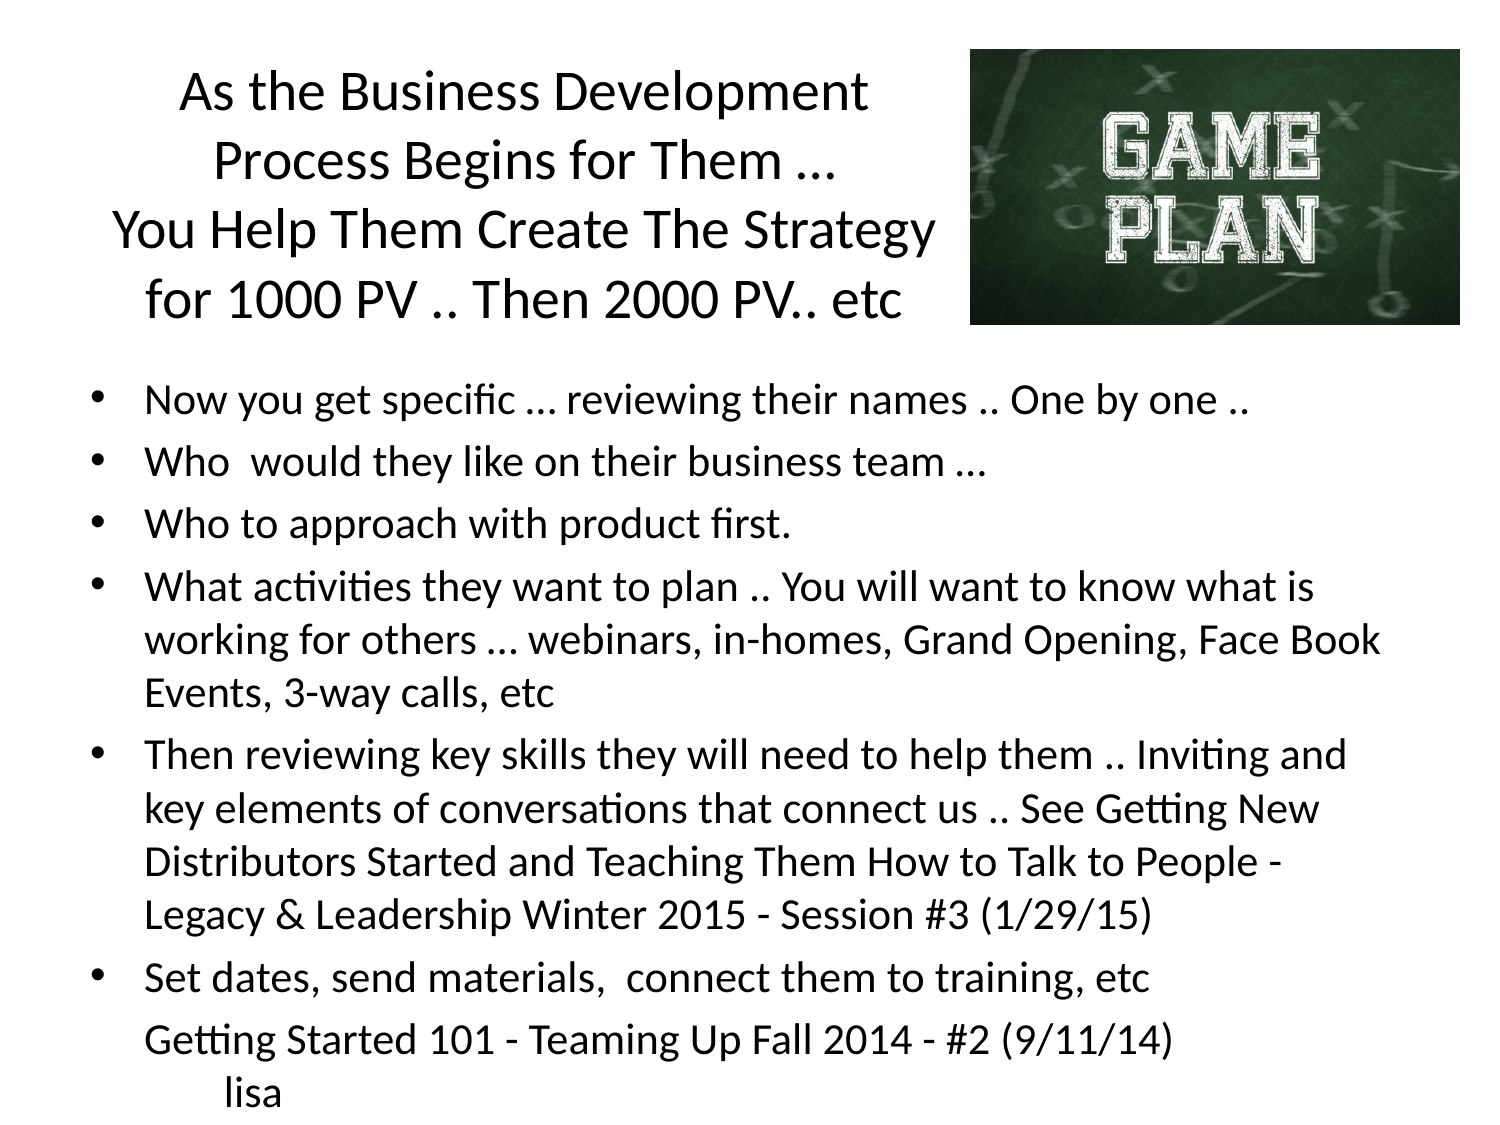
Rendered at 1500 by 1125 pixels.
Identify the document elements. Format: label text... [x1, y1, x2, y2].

list Now you get specific … reviewing their names .. One by one .. Who would they like on their business team … Who to approach with product first. What activities they want to plan .. You will want to know what is working for others … webinars, in-homes, Grand Opening, Face Book Events, 3-way calls, etc Then reviewing key skills they will need to help them .. Inviting and key elements of conversations that connect us .. See Getting New Distributors Started and Teaching Them How to Talk to People - Legacy & Leadership Winter 2015 - Session #3 (1/29/15) Set dates, send materials, connect them to training, etc Getting Started 101 - Teaming Up Fall 2014 - #2 (9/11/14) lisa [75, 362, 1425, 1125]
title As the Business Development Process Begins for Them … You Help Them Create The Strategy for 1000 PV .. Then 2000 PV.. etc [75, 45, 975, 338]
picture [970, 49, 1460, 326]
